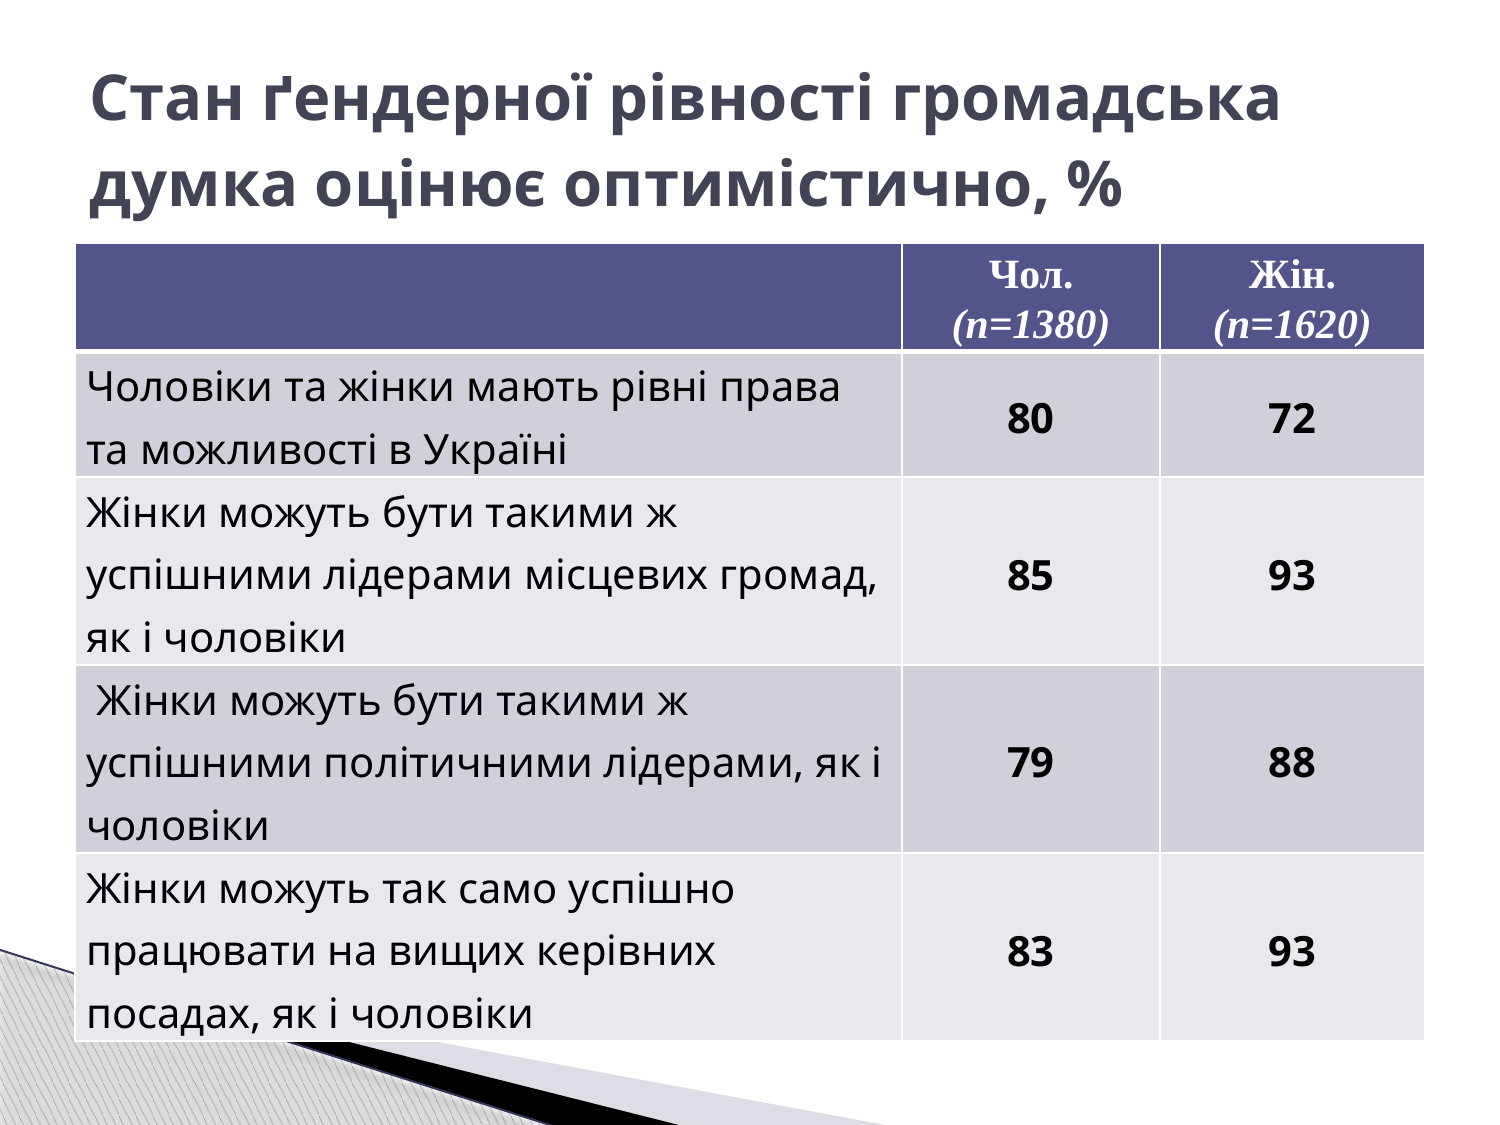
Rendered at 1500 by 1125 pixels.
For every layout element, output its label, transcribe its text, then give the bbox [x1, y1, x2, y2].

table_header Чол. (n=1380) [903, 244, 1159, 349]
table_cell 88 [1161, 666, 1424, 852]
table_cell 83 [903, 854, 1159, 1040]
table_cell 72 [1161, 354, 1424, 476]
table_cell Жінки можуть бути такими ж успішними лідерами місцевих громад, як і чоловіки [76, 478, 901, 664]
table_header [76, 244, 901, 349]
table_cell 85 [903, 478, 1159, 664]
table_cell 93 [1161, 478, 1424, 664]
table_cell Жінки можуть бути такими ж успішними політичними лідерами, як і чоловіки [76, 666, 901, 852]
table_cell Чоловіки та жінки мають рівні права та можливості в Україні [76, 354, 901, 476]
table_cell 79 [903, 666, 1159, 852]
table_header Жін. (n=1620) [1161, 244, 1424, 349]
table_cell Жінки можуть так само успішно працювати на вищих керівних посадах, як і чоловіки [76, 854, 901, 1040]
title Стан ґендерної рівності громадська думка оцінює оптимістично, % [75, 45, 1425, 233]
table_cell 80 [903, 354, 1159, 476]
table_cell 93 [1161, 854, 1424, 1040]
